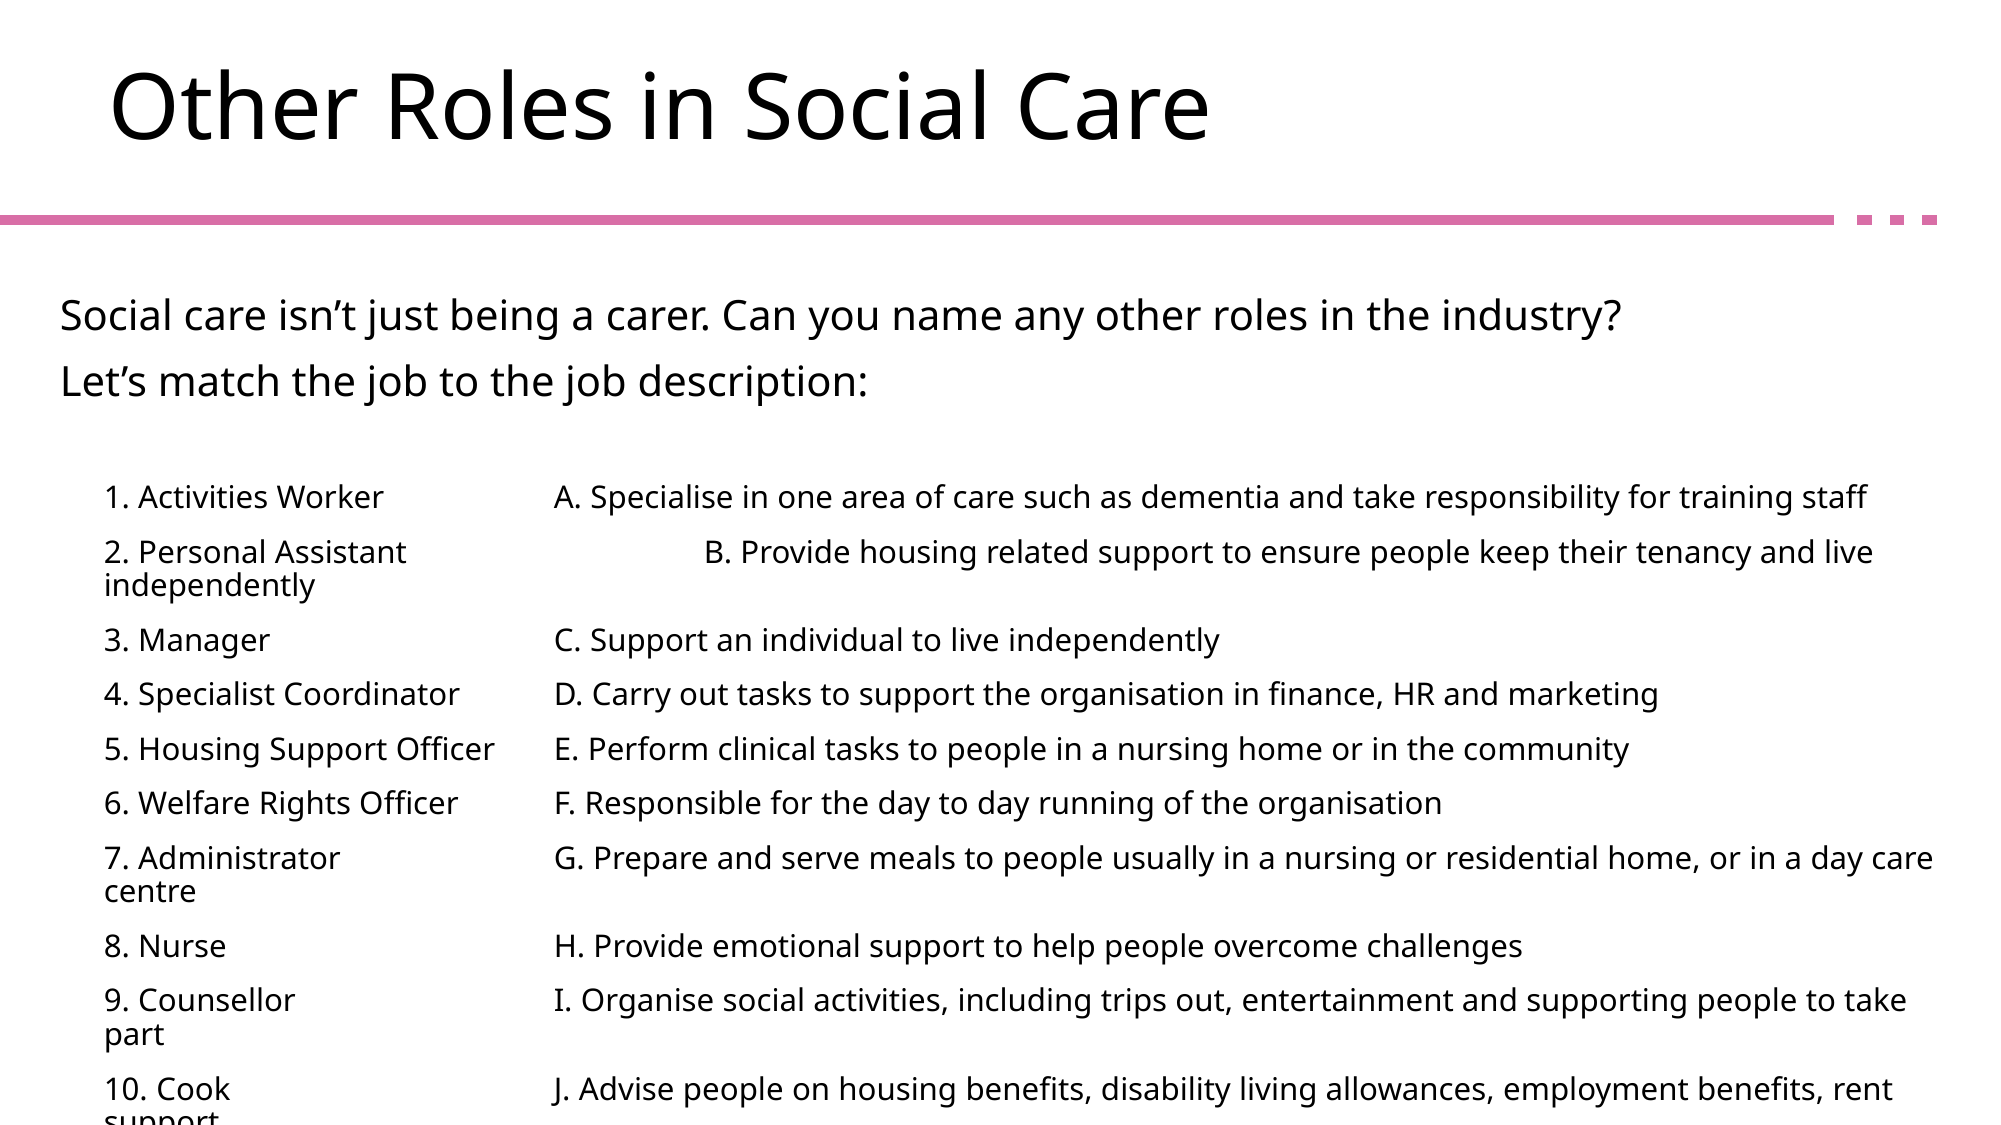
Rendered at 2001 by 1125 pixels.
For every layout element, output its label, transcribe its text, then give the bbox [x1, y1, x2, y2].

text_box Social care isn’t just being a carer. Can you name any other roles in the industry? Let’s match the job to the job description: [44, 286, 1990, 357]
text_box [1890, 215, 1904, 225]
title Other Roles in Social Care [94, 41, 1800, 177]
text_box [0, 215, 1834, 225]
text_box 1. Activities Worker A. Specialise in one area of care such as dementia and take responsibility for training staff 2. Personal Assistant B. Provide housing related support to ensure people keep their tenancy and live independently 3. Manager C. Support an individual to live independently 4. Specialist Coordinator D. Carry out tasks to support the organisation in finance, HR and marketing 5. Housing Support Officer E. Perform clinical tasks to people in a nursing home or in the community 6. Welfare Rights Officer F. Responsible for the day to day running of the organisation 7. Administrator G. Prepare and serve meals to people usually in a nursing or residential home, or in a day care centre 8. Nurse H. Provide emotional support to help people overcome challenges 9. Counsellor I. Organise social activities, including trips out, entertainment and supporting people to take part 10. Cook J. Advise people on housing benefits, disability living allowances, employment benefits, rent support [88, 474, 1985, 1084]
text_box [1857, 215, 1872, 225]
text_box [1922, 215, 1937, 225]
